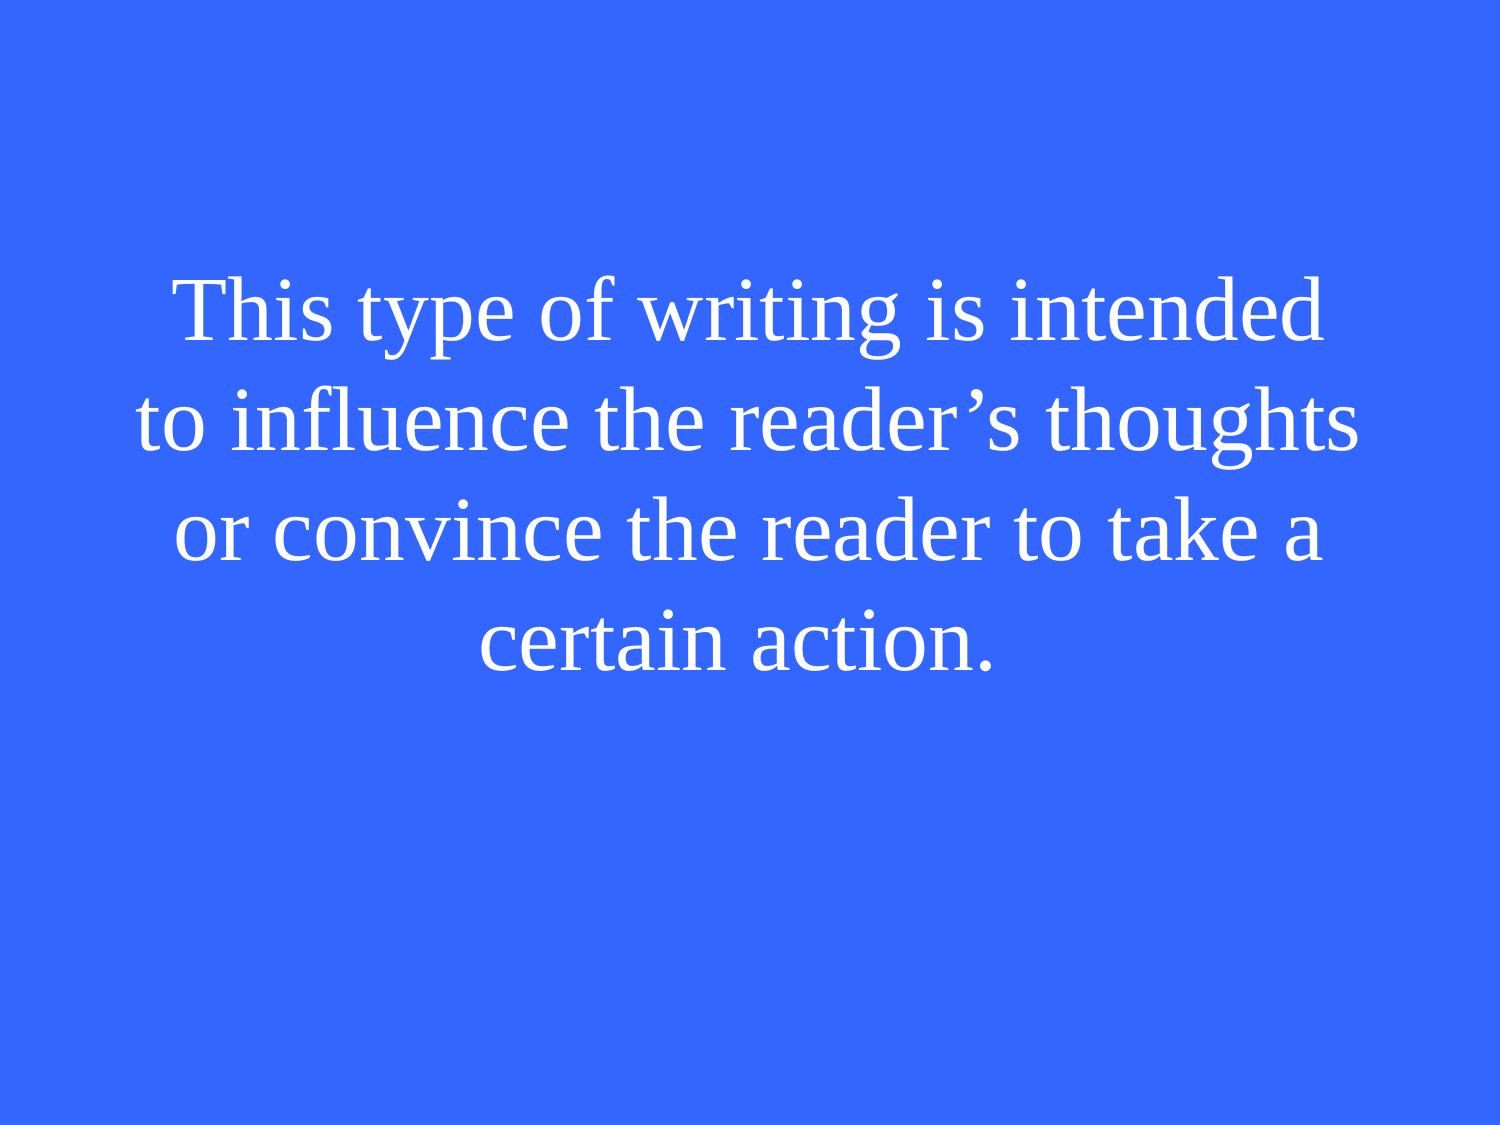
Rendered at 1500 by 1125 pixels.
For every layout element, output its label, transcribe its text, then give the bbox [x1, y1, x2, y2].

text_box [237, 563, 1263, 626]
title This type of writing is intended to influence the reader’s thoughts or convince the reader to take a certain action. [112, 374, 1388, 563]
